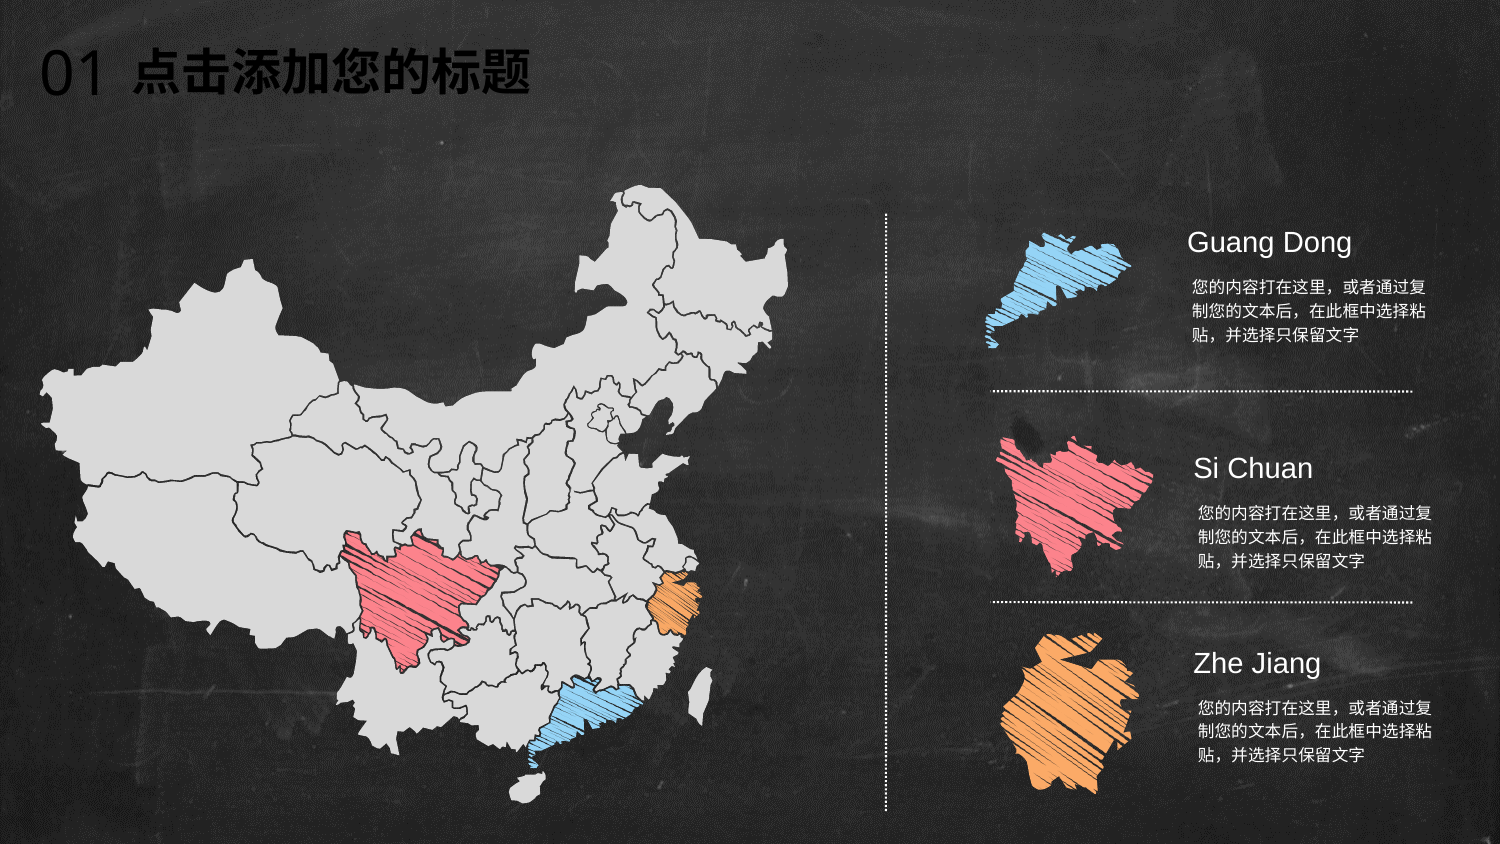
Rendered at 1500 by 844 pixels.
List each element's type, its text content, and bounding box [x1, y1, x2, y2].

text_box [995, 435, 1157, 512]
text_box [1178, 636, 1456, 772]
text_box 01 [23, 25, 128, 116]
text_box [983, 231, 1132, 349]
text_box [1172, 216, 1449, 352]
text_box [1178, 442, 1456, 578]
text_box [39, 184, 788, 804]
picture [0, 0, 1500, 844]
text_box [999, 631, 1140, 795]
text_box 点击添加您的标题 [128, 33, 597, 108]
text_box [1015, 513, 1124, 578]
